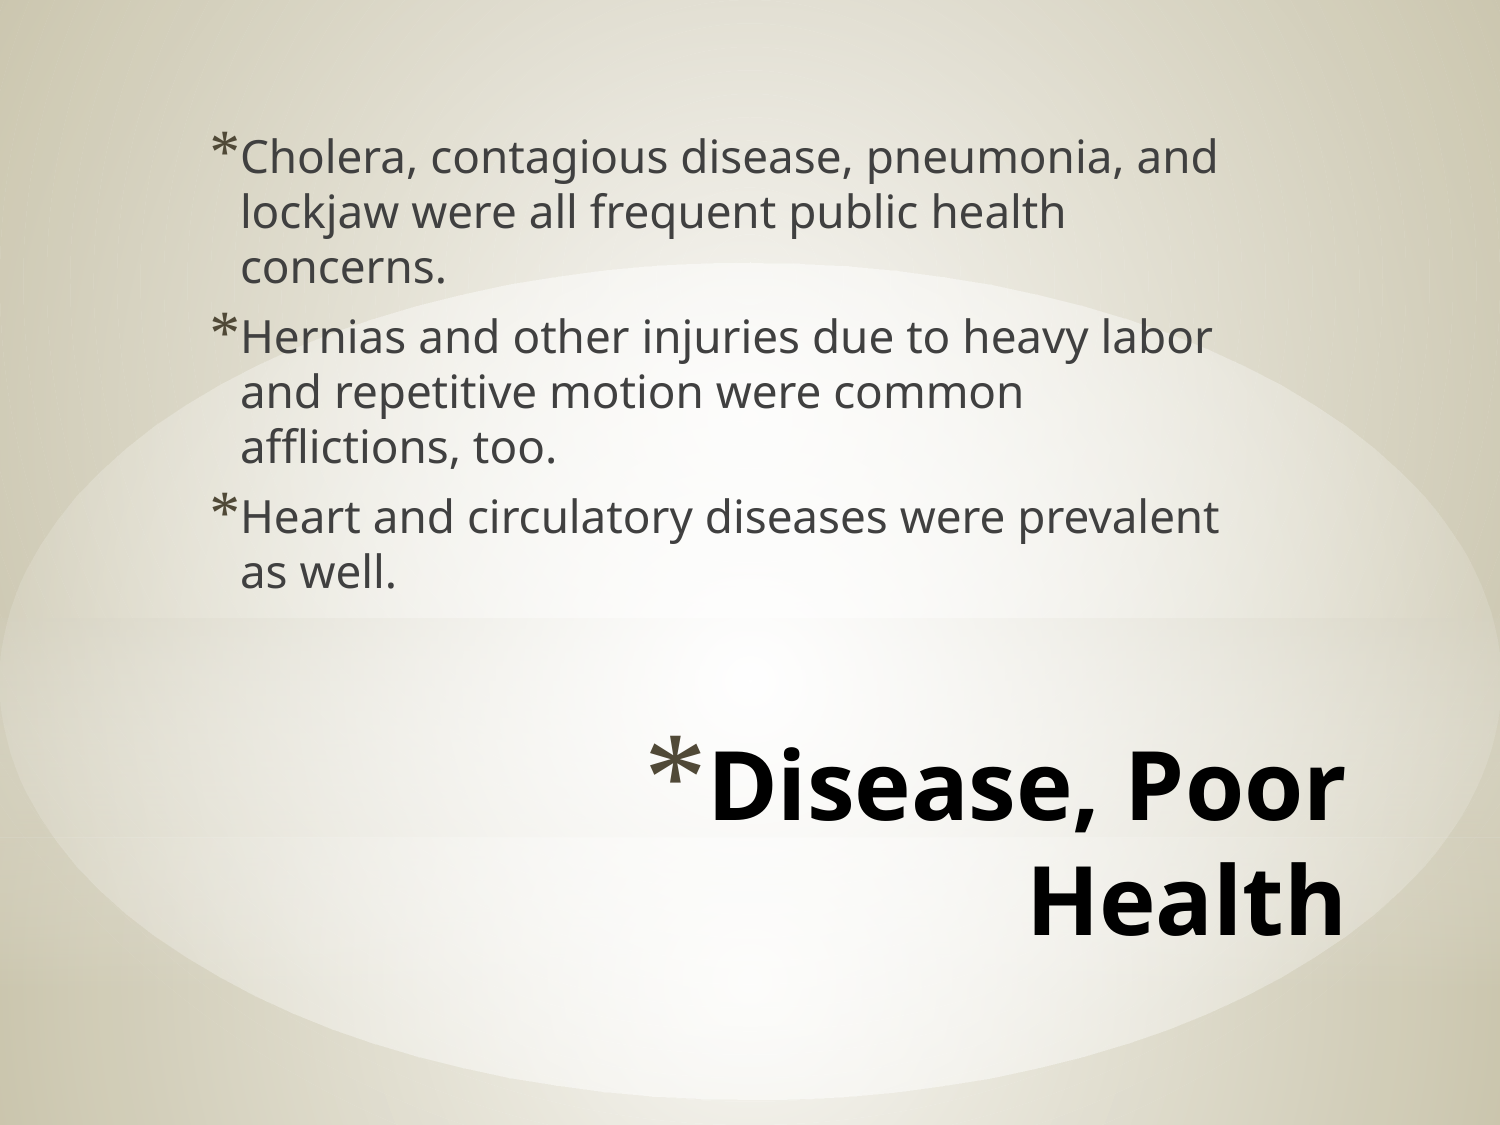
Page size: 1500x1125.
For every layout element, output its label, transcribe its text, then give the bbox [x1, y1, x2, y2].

list Cholera, contagious disease, pneumonia, and lockjaw were all frequent public health concerns. Hernias and other injuries due to heavy labor and repetitive motion were common afflictions, too. Heart and circulatory diseases were prevalent as well. [187, 120, 1238, 690]
title Disease, Poor Health [294, 717, 1363, 905]
